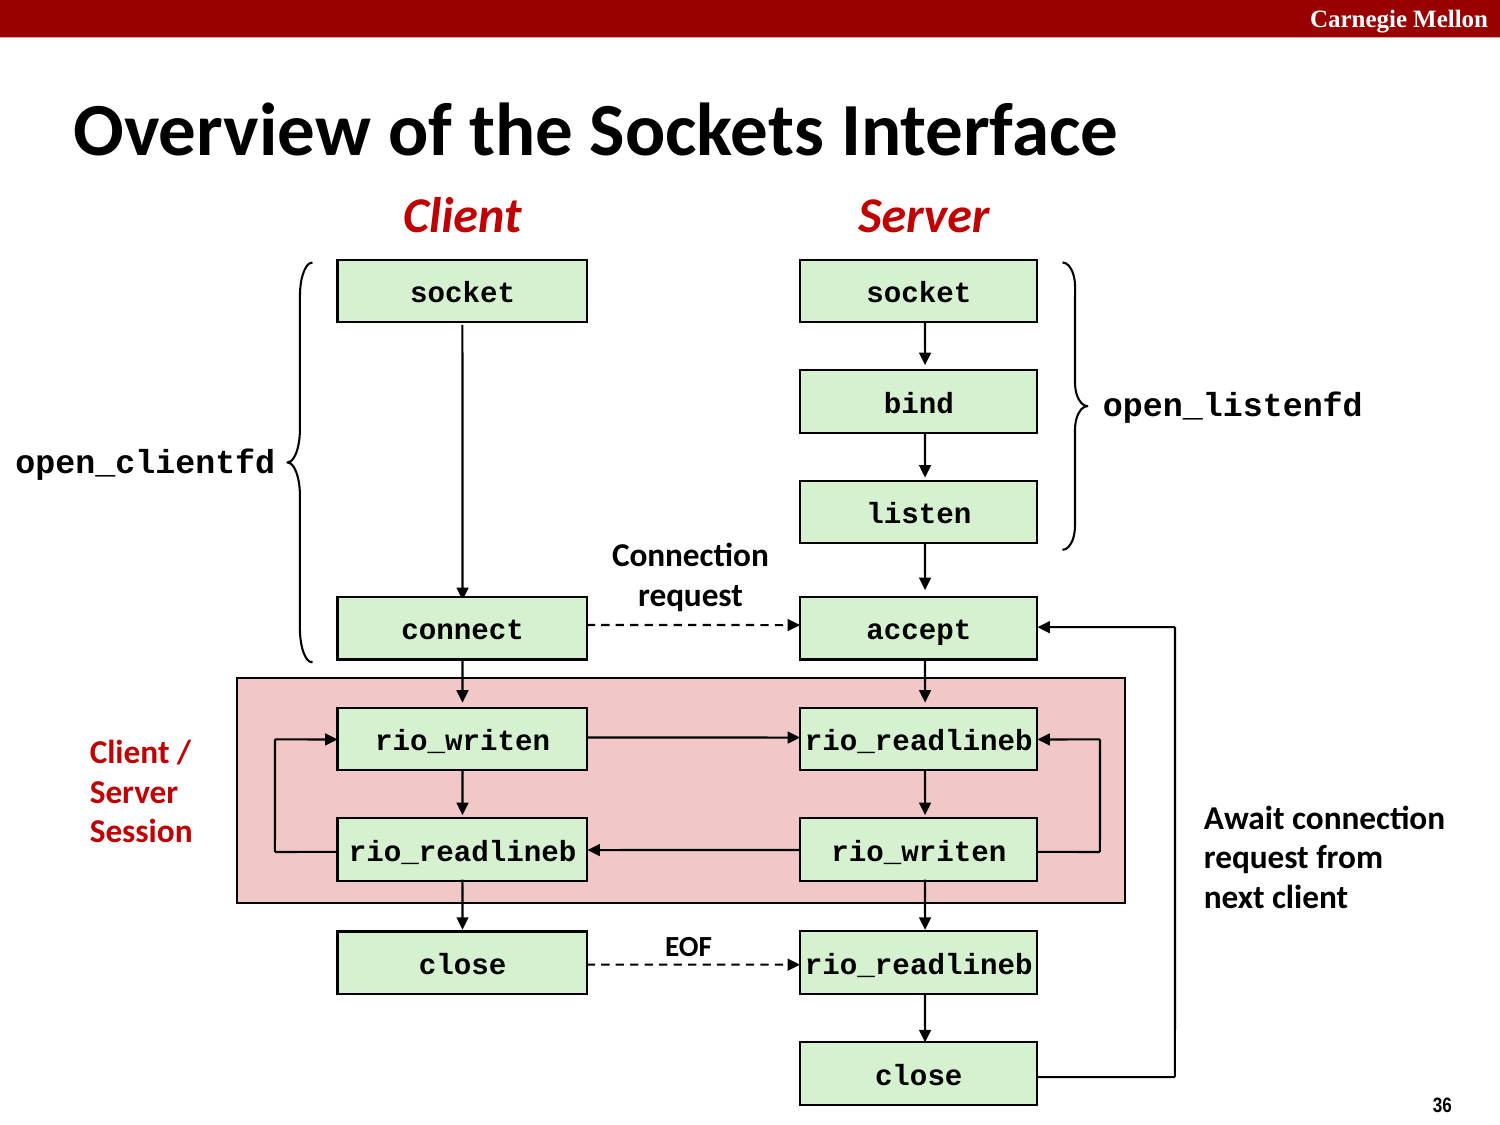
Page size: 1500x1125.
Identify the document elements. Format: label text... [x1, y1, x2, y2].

text_box socket [337, 259, 588, 322]
text_box accept [799, 597, 1038, 625]
text_box socket [799, 259, 1038, 322]
text_box [787, 618, 799, 625]
text_box listen [799, 480, 1038, 544]
text_box [918, 322, 932, 366]
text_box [74, 677, 332, 904]
text_box [918, 433, 932, 478]
title Overview of the Sockets Interface [58, 62, 1305, 188]
text_box bind [799, 370, 1038, 433]
text_box [456, 324, 469, 597]
text_box connect [337, 597, 588, 626]
text_box [918, 544, 932, 591]
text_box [337, 626, 1176, 1105]
text_box open_listenfd [1088, 375, 1378, 430]
text_box Client [388, 175, 537, 251]
text_box open_clientfd [0, 432, 291, 488]
text_box Connection request [597, 525, 785, 621]
text_box [291, 262, 313, 663]
text_box [1062, 262, 1088, 550]
text_box Server [843, 175, 1005, 251]
text_box Await connection request from next client [1189, 788, 1461, 923]
